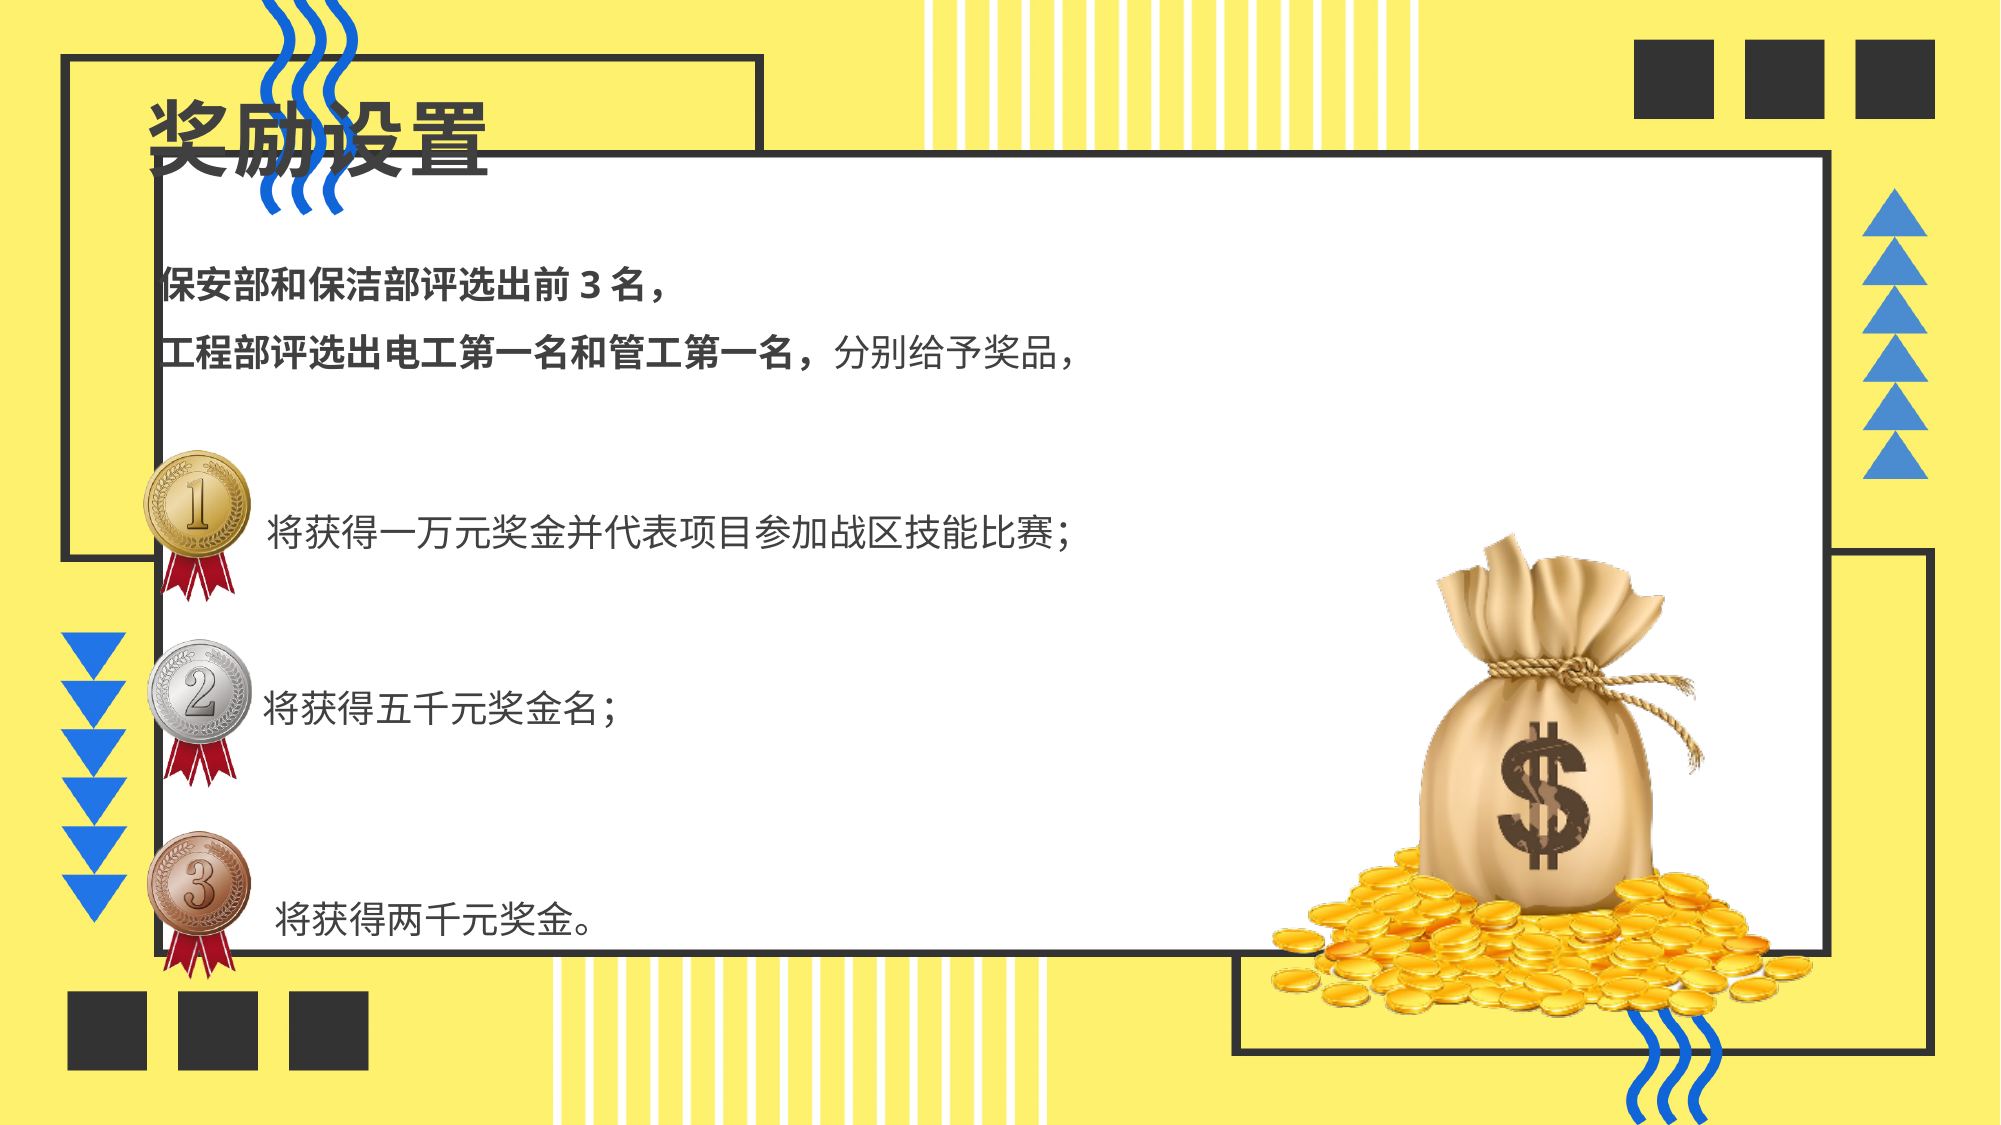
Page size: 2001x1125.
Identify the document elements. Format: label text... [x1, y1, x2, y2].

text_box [143, 639, 1205, 796]
text_box 奖励设置 [129, 78, 1930, 195]
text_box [143, 831, 1205, 988]
picture [0, 0, 2001, 1125]
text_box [143, 447, 1205, 604]
text_box 保安部和保洁部评选出前3名， 工程部评选出电工第一名和管工第一名，分别给予奖品， [143, 231, 1144, 382]
